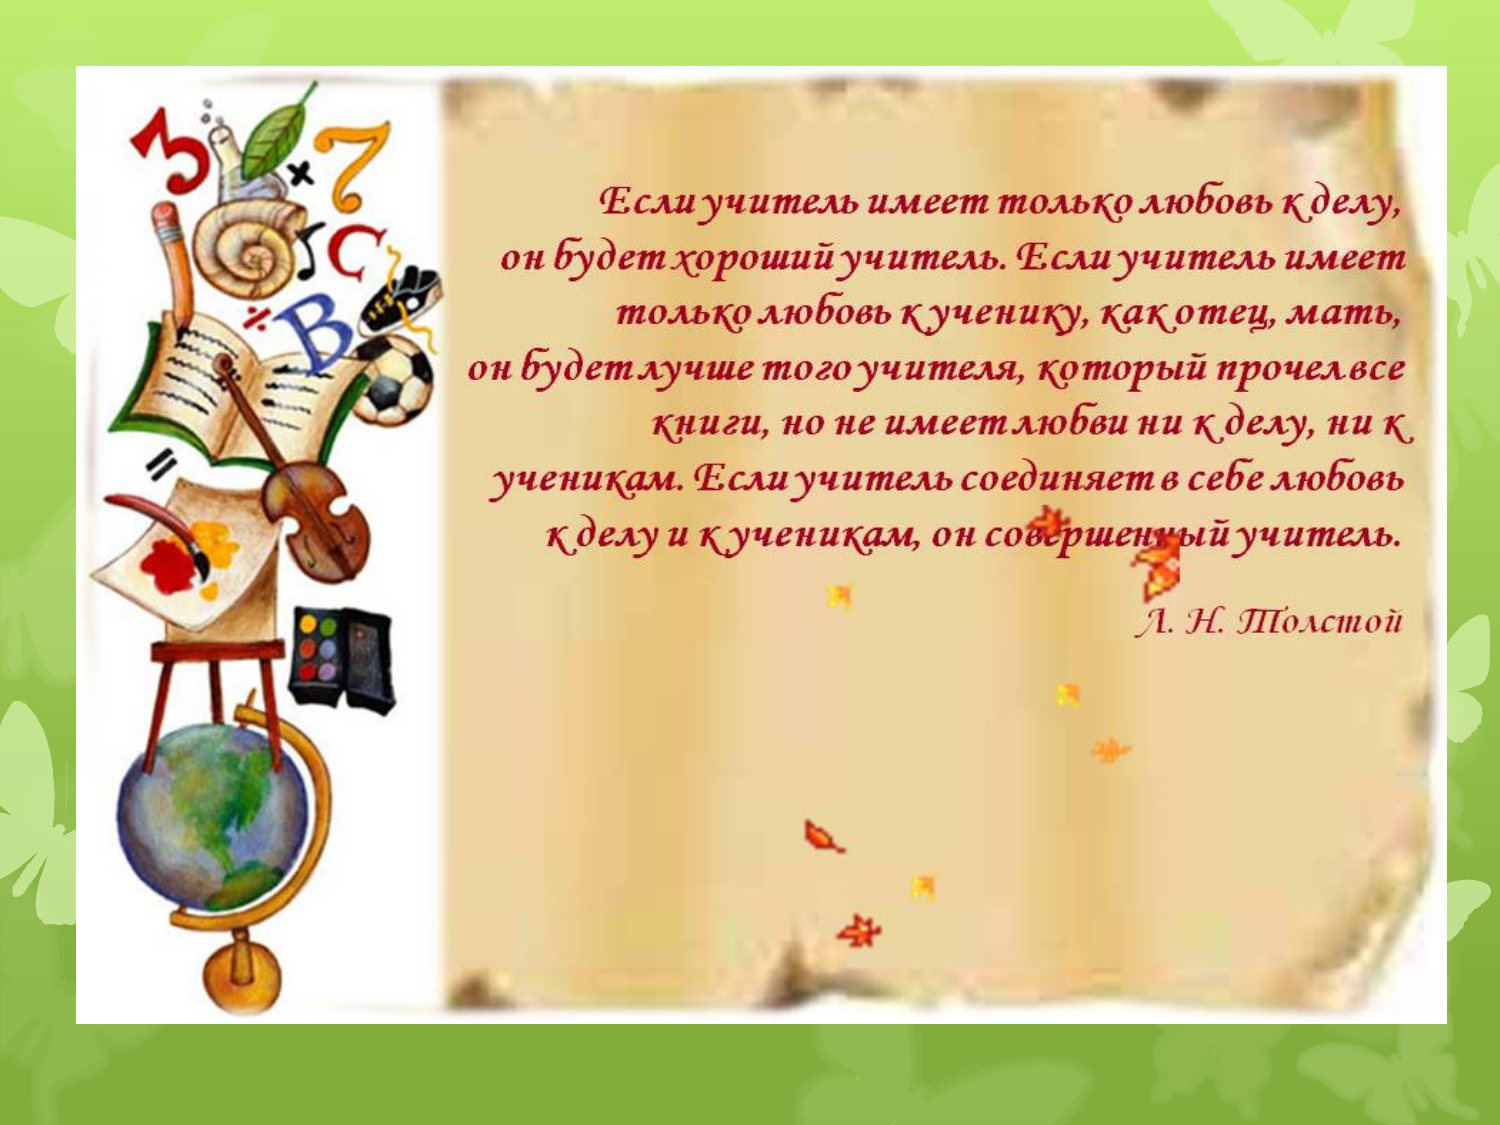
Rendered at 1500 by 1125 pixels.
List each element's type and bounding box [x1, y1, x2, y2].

picture [76, 65, 1448, 1024]
